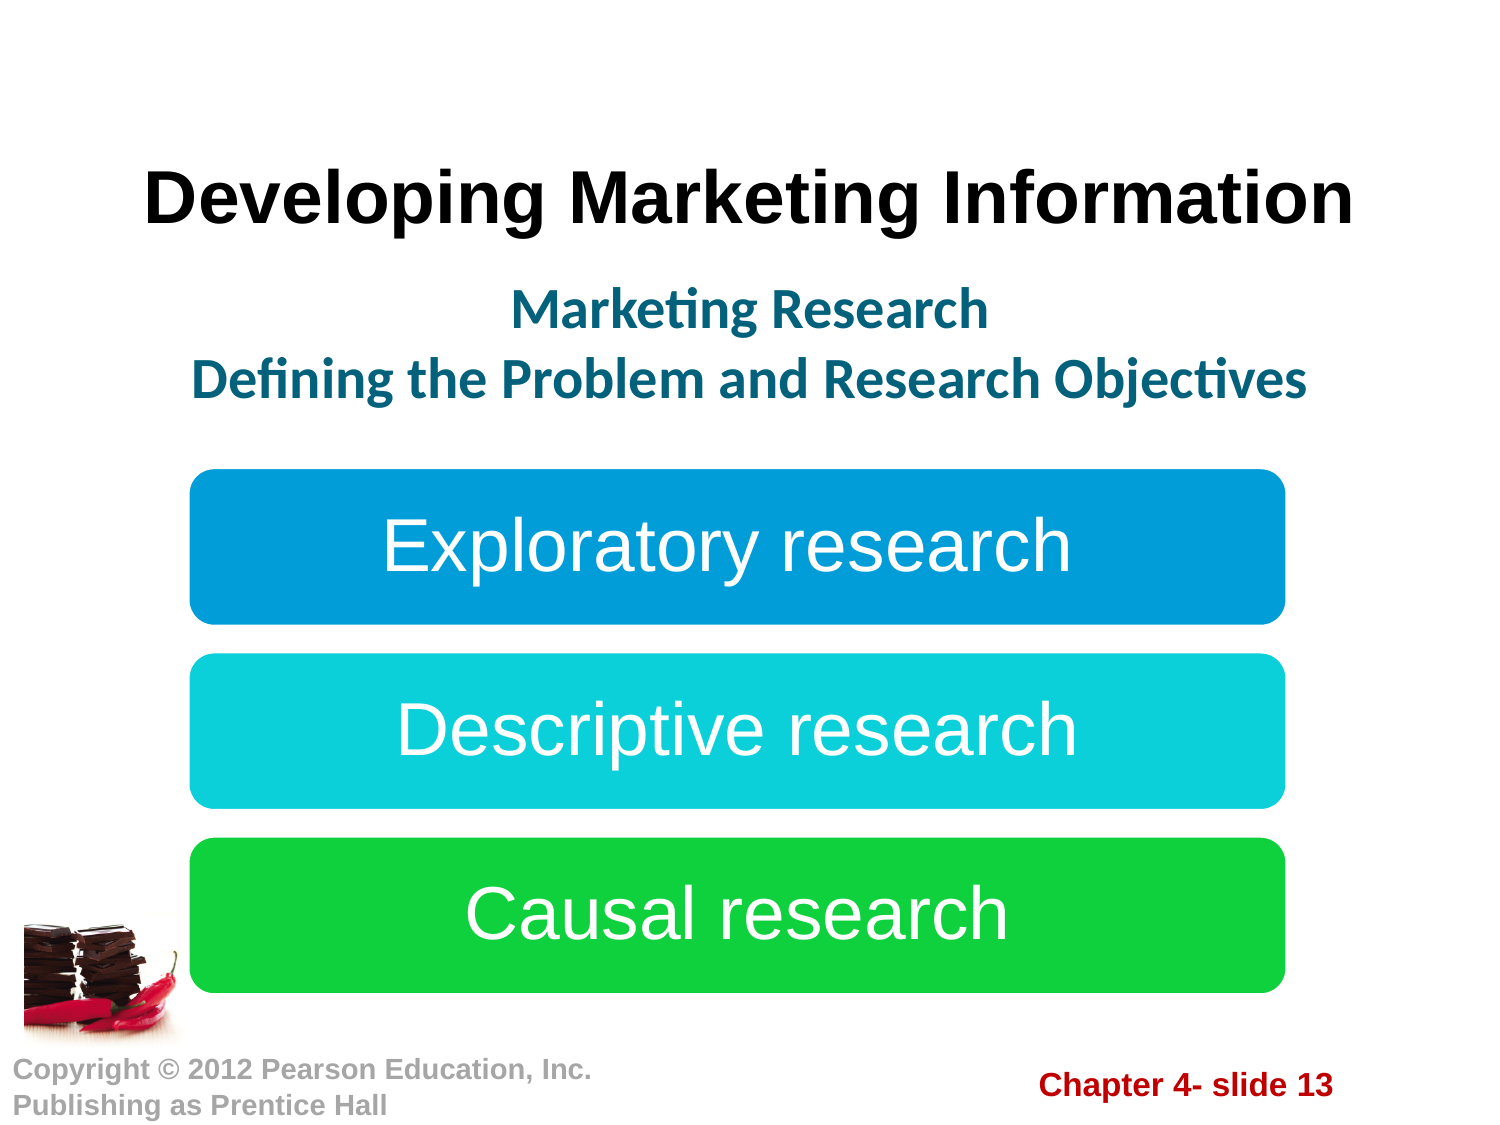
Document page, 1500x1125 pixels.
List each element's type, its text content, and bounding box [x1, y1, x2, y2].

picture [24, 912, 191, 1050]
title Developing Marketing Information [112, 99, 1388, 262]
list Marketing Research Defining the Problem and Research Objectives [0, 262, 1500, 376]
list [187, 462, 1288, 1001]
